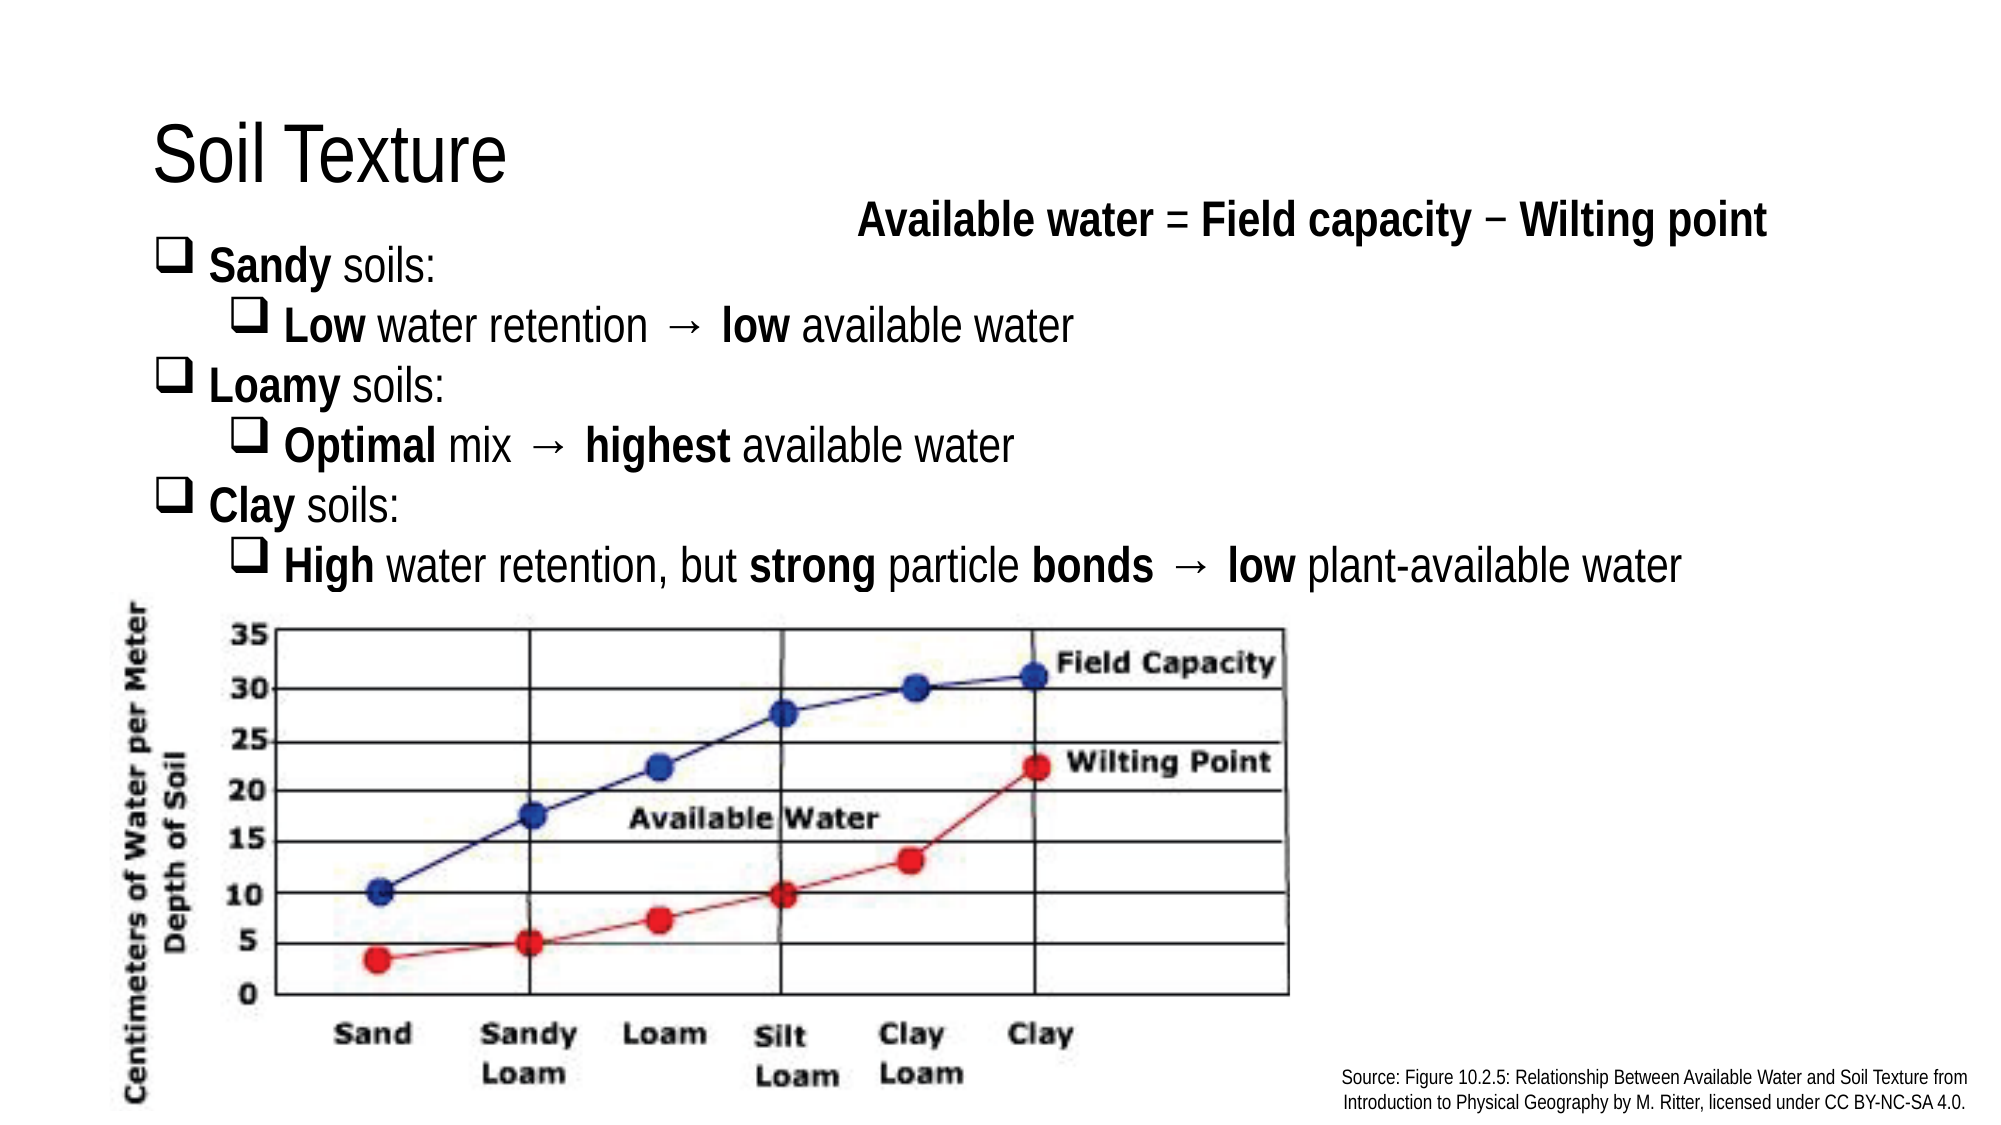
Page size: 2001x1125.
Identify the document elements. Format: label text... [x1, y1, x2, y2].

title Soil Texture [137, 81, 1863, 224]
list Sandy soils: Low water retention → low available water Loamy soils: Optimal mix → highest available water Clay soils: High water retention, but strong particle bonds → low plant-available water [137, 224, 1878, 946]
text_box Source: Figure 10.2.5: Relationship Between Available Water and Soil Texture from Introduction to Physical Geography by M. Ritter, licensed under CC BY-NC-SA 4.0. [1309, 1055, 2000, 1121]
picture [109, 592, 1291, 1111]
text_box Available water = Field capacity − Wilting point [841, 179, 1818, 224]
